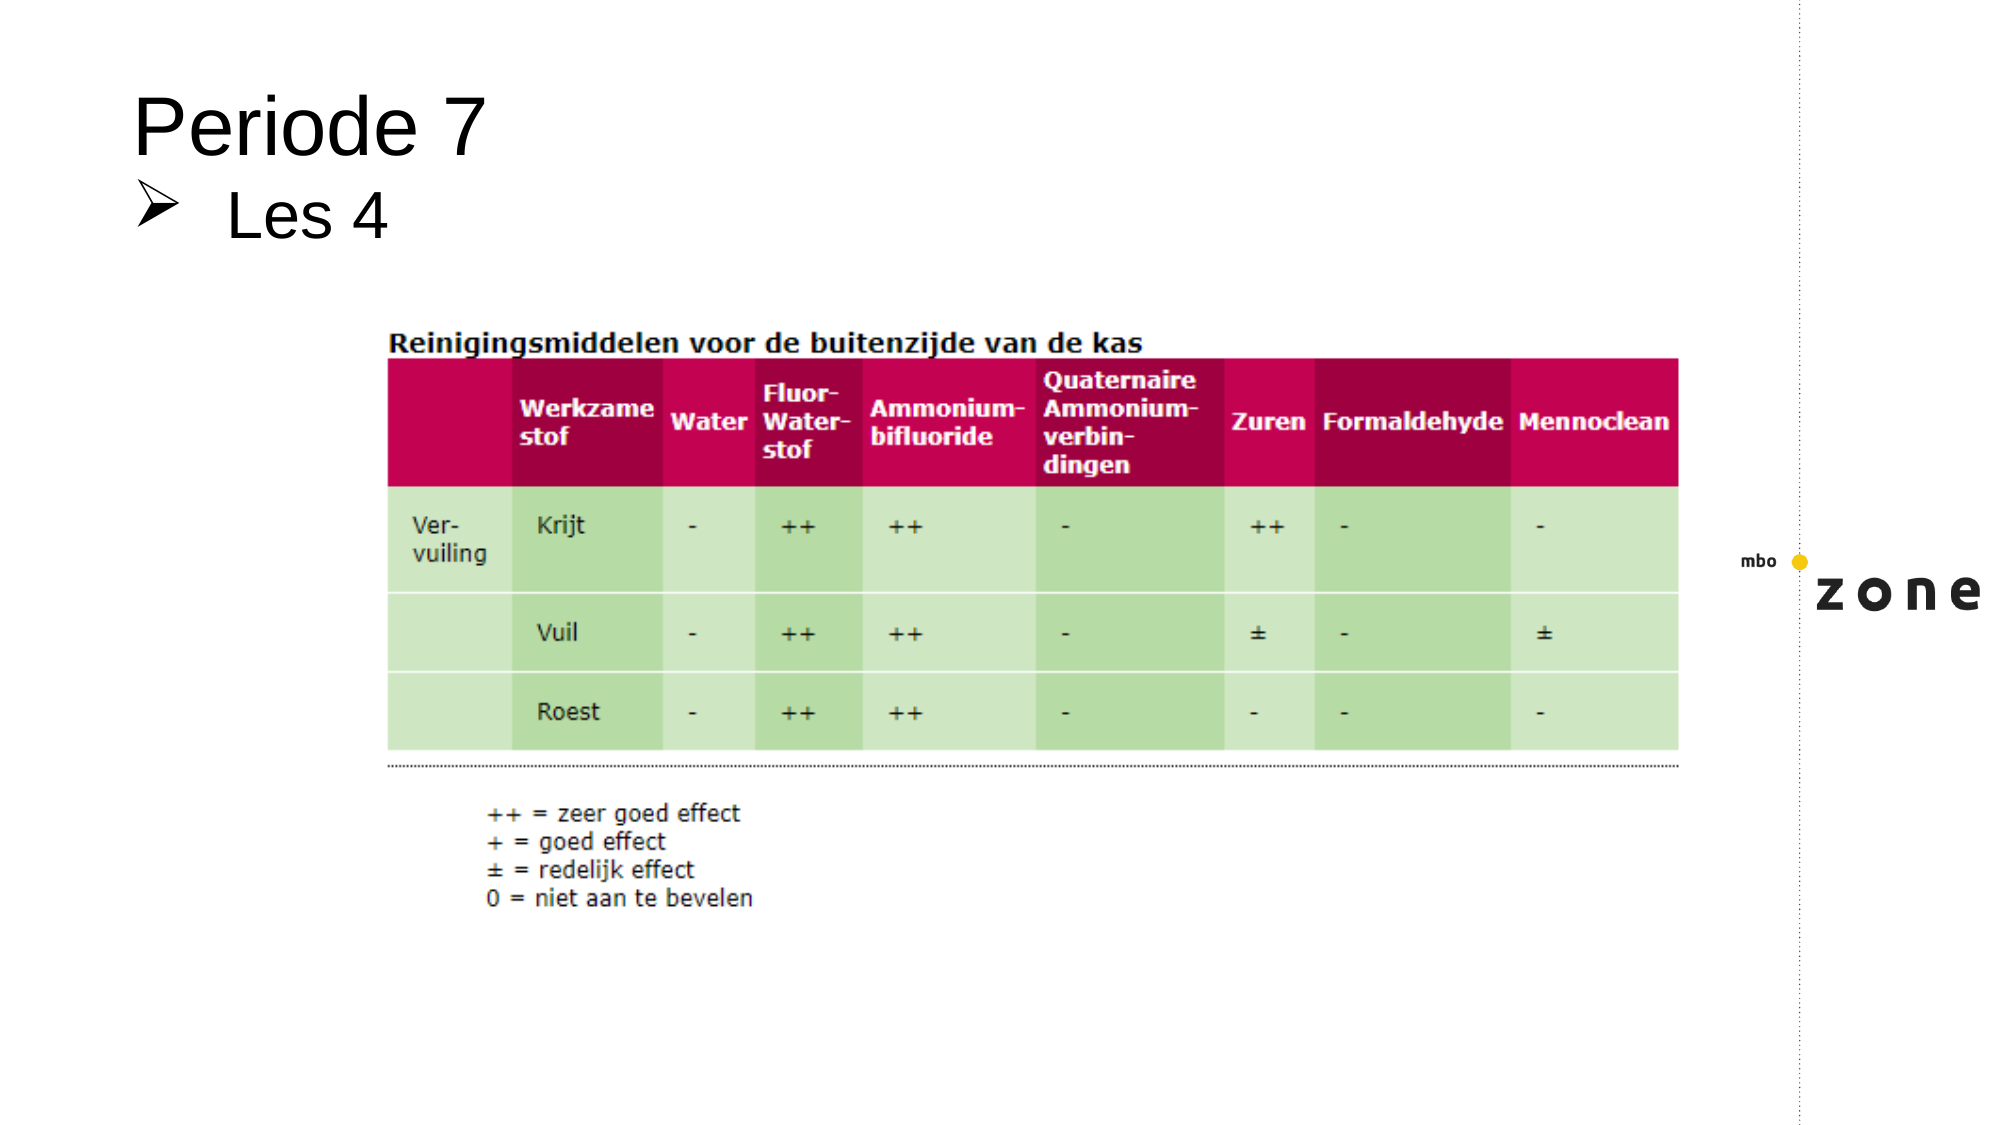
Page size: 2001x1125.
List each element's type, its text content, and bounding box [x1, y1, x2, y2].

text_box Periode 7 Les 4 [117, 64, 528, 259]
picture [377, 0, 2001, 1125]
